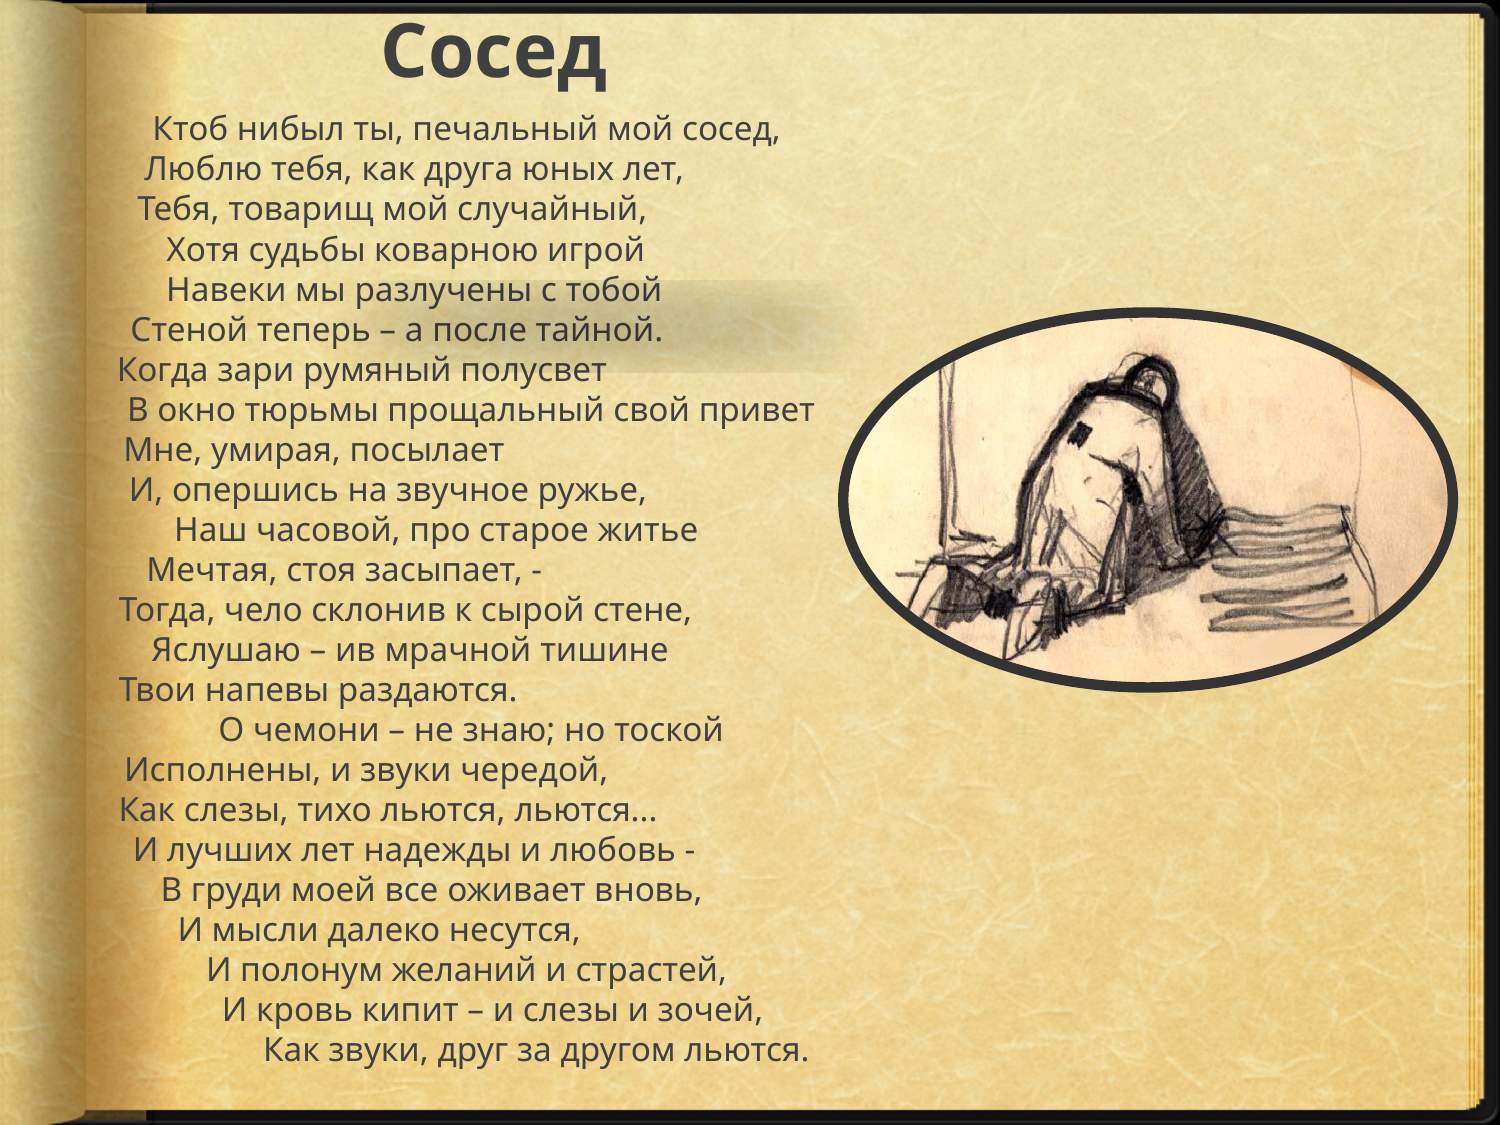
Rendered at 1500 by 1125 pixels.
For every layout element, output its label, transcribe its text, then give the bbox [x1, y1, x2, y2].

picture [0, 0, 1500, 1125]
list Ктоб нибыл ты, печальный мой сосед, Люблю тебя, как друга юных лет, Тебя, товарищ мой случайный, Хотя судьбы коварною игрой Навеки мы разлучены с тобой Стеной теперь – а после тайной. Когда зари румяный полусвет В окно тюрьмы прощальный свой привет Мне, умирая, посылает И, опершись на звучное ружье, Наш часовой, про старое житье Мечтая, стоя засыпает, - Тогда, чело склонив к сырой стене, Яслушаю – ив мрачной тишине Твои напевы раздаются. О чемони – не знаю; но тоской Исполнены, и звуки чередой, Как слезы, тихо льются, льются... И лучших лет надежды и любовь - В груди моей все оживает вновь, И мысли далеко несутся, И полонум желаний и страстей, И кровь кипит – и слезы и зочей, Как звуки, друг за другом льются. [99, 99, 844, 1100]
title Сосед [212, 24, 775, 99]
